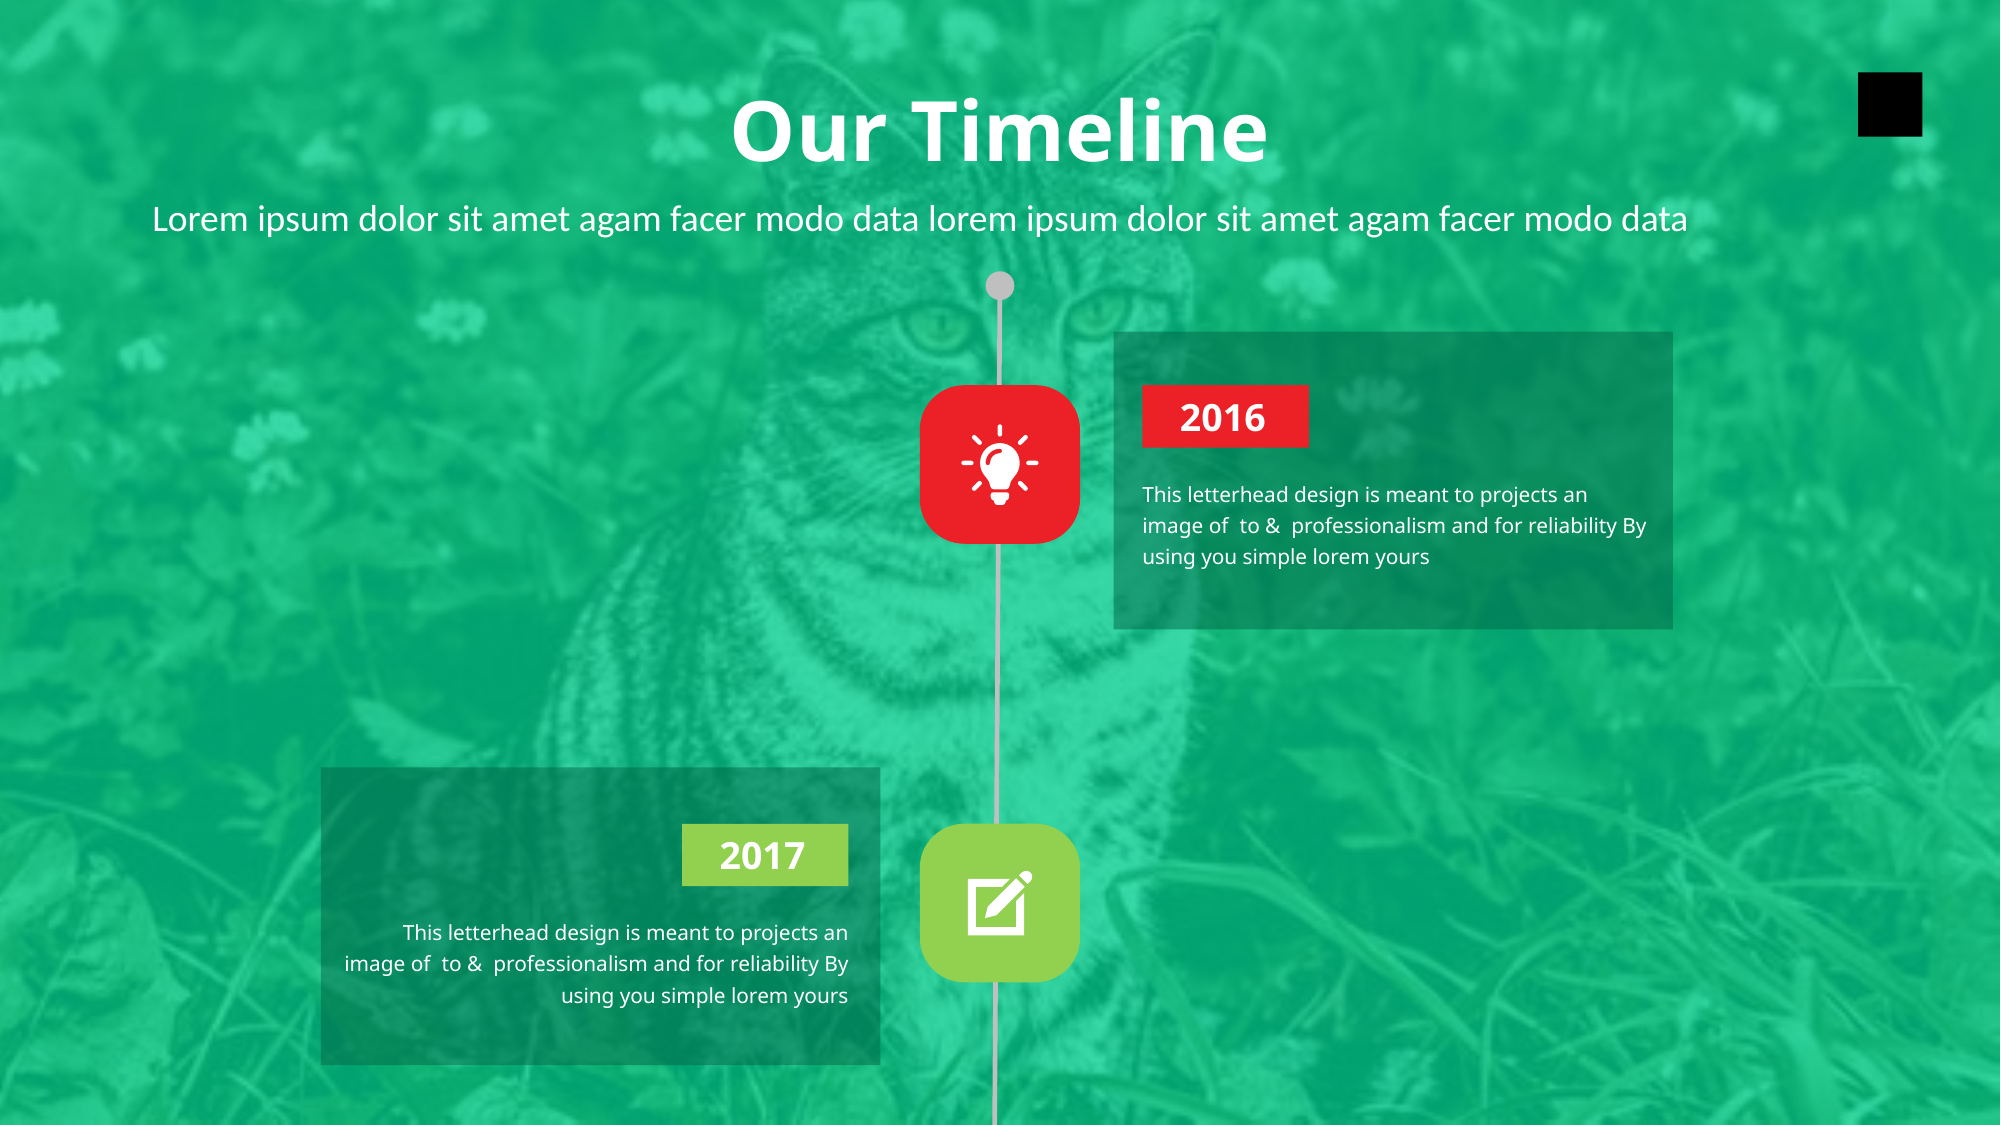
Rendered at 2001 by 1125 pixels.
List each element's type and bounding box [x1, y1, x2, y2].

picture [0, 0, 2000, 1125]
text_box [994, 274, 1000, 1125]
